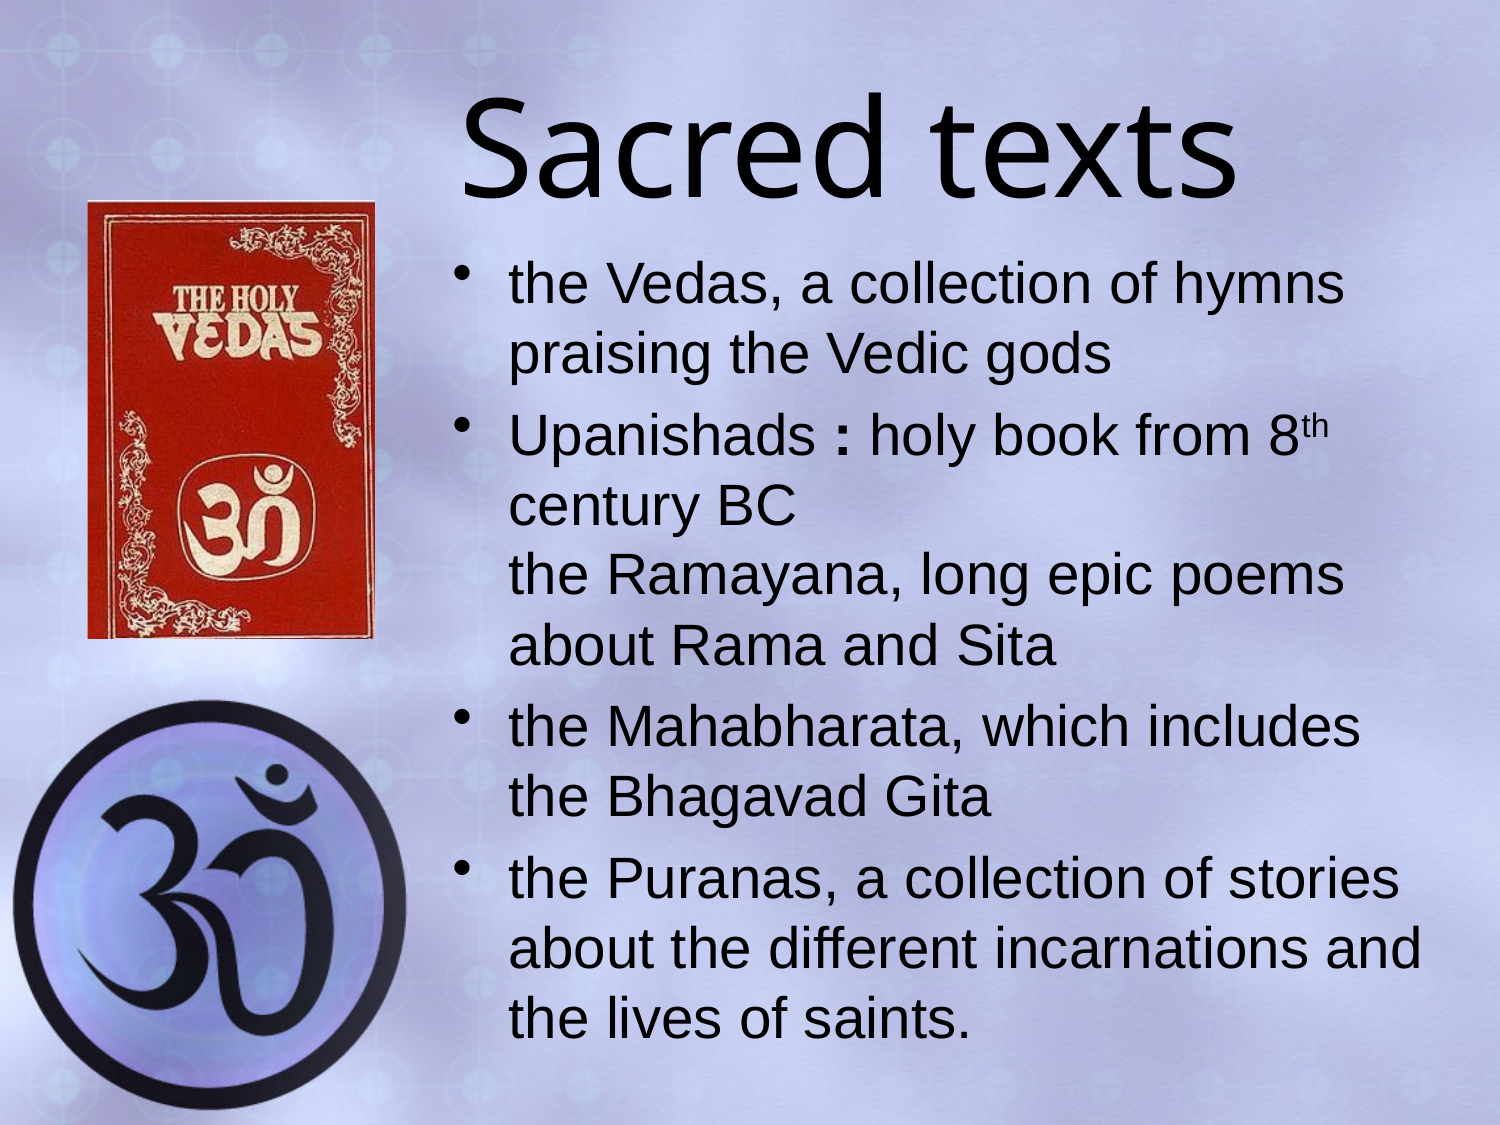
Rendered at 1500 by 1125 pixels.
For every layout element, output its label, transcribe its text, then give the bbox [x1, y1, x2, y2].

title Sacred texts [443, 44, 1480, 233]
list the Vedas, a collection of hymns praising the Vedic gods Upanishads : holy book from 8th century BC the Ramayana, long epic poems about Rama and Sita the Mahabharata, which includes the Bhagavad Gita the Puranas, a collection of stories about the different incarnations and the lives of saints. [437, 237, 1476, 981]
picture [0, 0, 1500, 1125]
